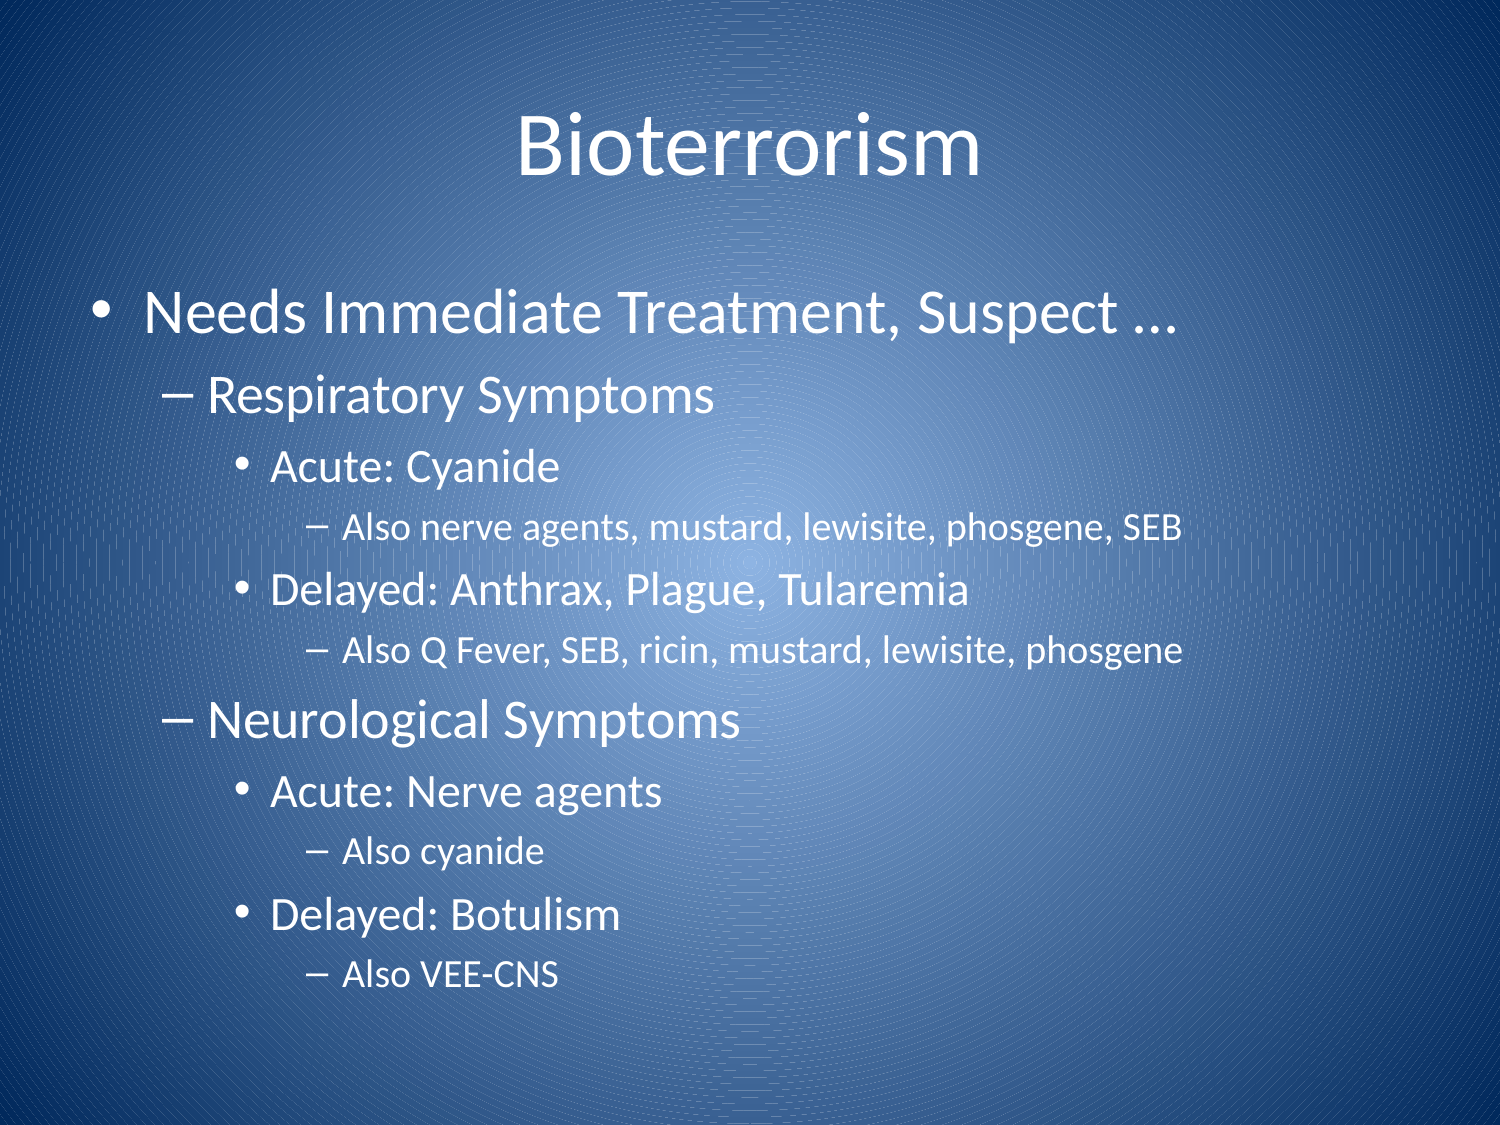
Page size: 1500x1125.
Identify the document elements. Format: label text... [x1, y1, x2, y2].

title Bioterrorism [75, 45, 1425, 233]
list Needs Immediate Treatment, Suspect … Respiratory Symptoms Acute: Cyanide Also nerve agents, mustard, lewisite, phosgene, SEB Delayed: Anthrax, Plague, Tularemia Also Q Fever, SEB, ricin, mustard, lewisite, phosgene Neurological Symptoms Acute: Nerve agents Also cyanide Delayed: Botulism Also VEE-CNS [75, 262, 1425, 1005]
